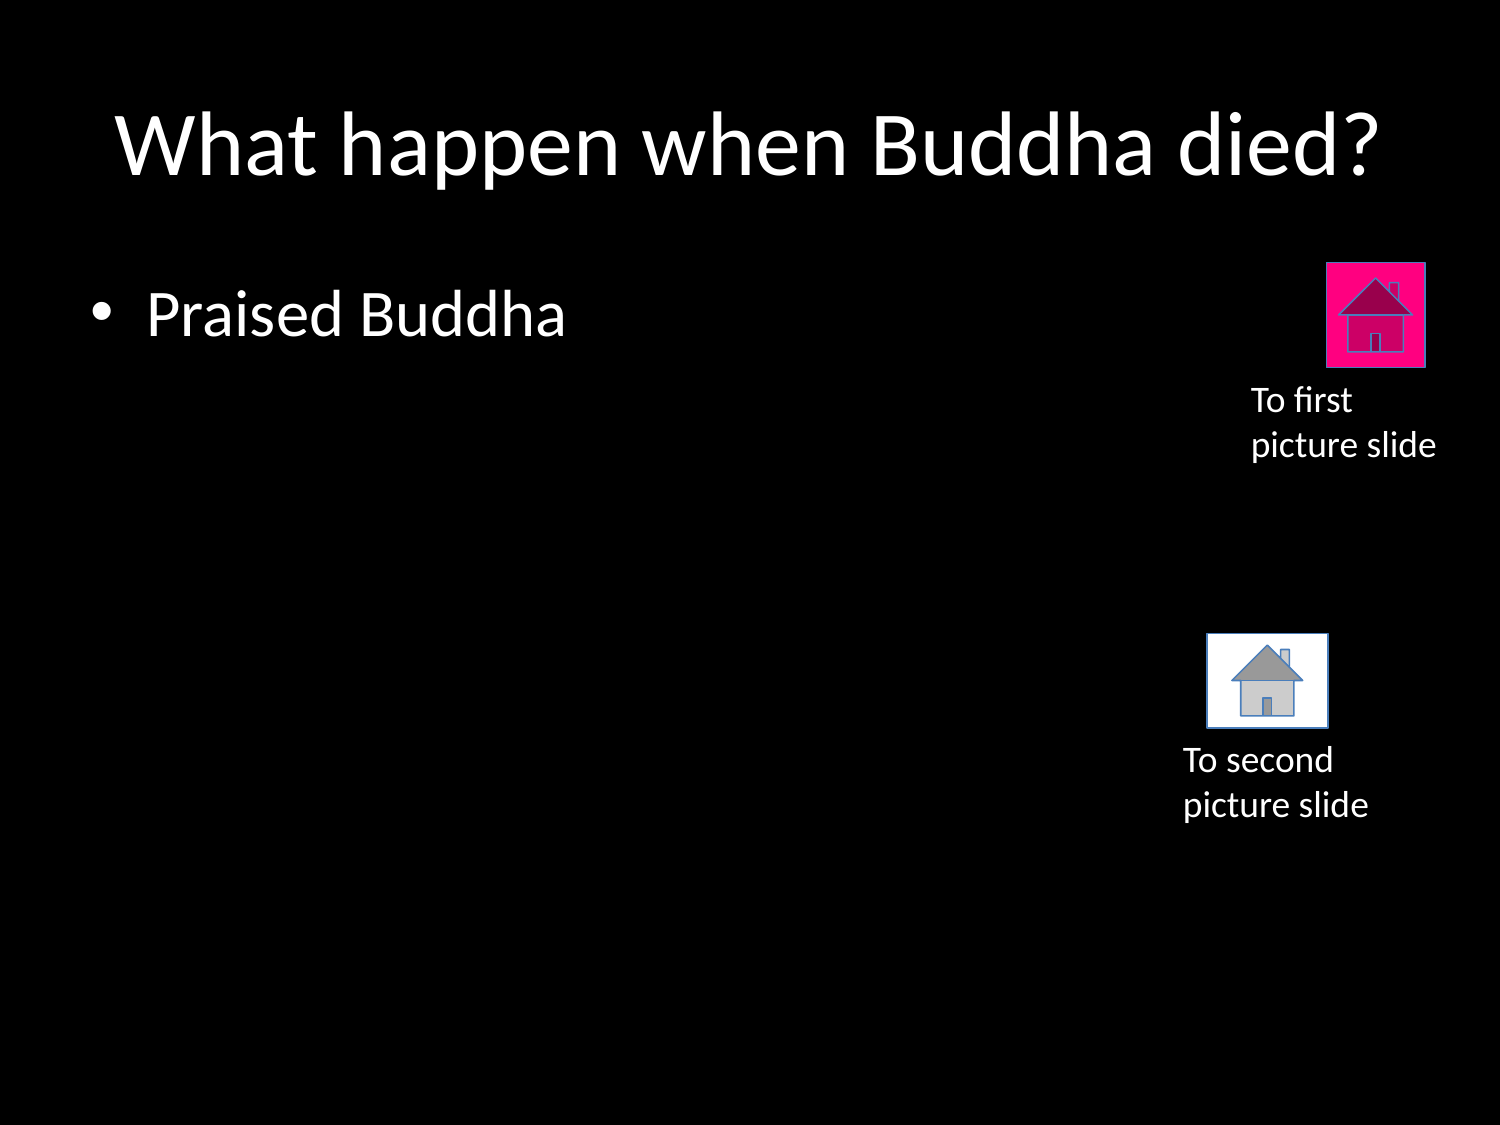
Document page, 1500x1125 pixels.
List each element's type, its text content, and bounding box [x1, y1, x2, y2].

text_box [1326, 262, 1426, 367]
text_box To first picture slide [1236, 367, 1473, 473]
text_box [1206, 633, 1329, 727]
text_box To second picture slide [1168, 727, 1425, 833]
title What happen when Buddha died? [75, 45, 1425, 233]
list Praised Buddha [75, 262, 1425, 1005]
